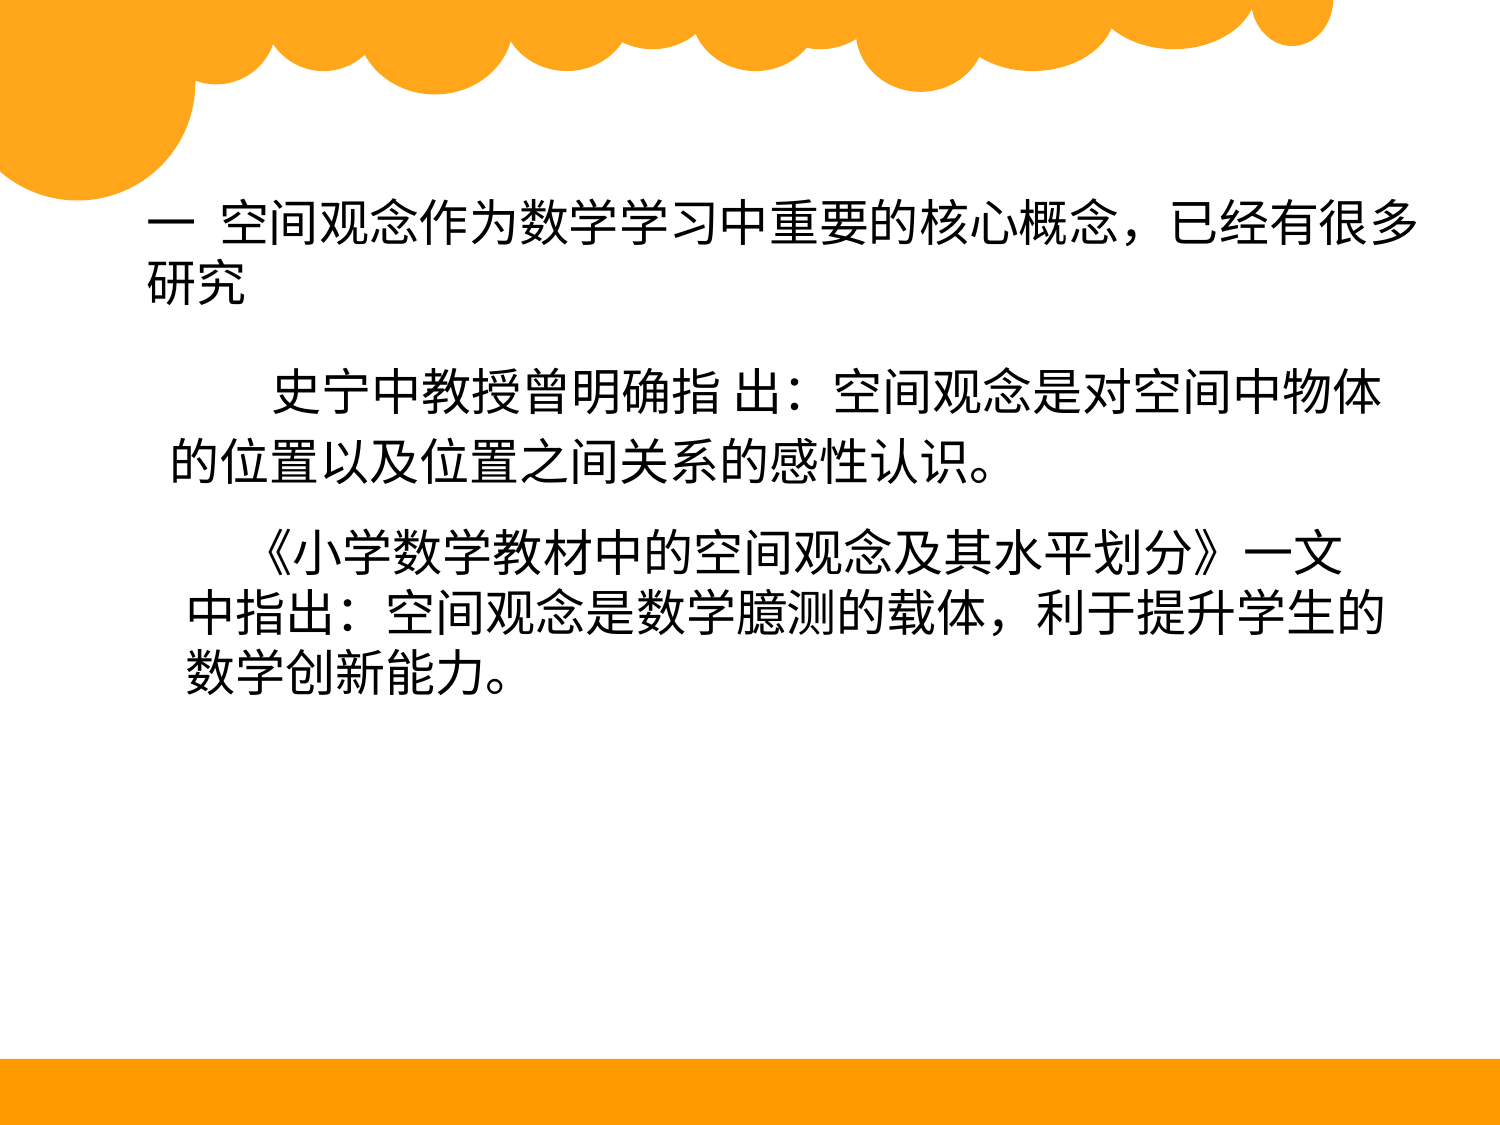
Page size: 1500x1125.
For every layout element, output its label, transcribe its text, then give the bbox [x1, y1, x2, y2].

list 一 空间观念作为数学学习中重要的核心概念，已经有很多研究 [131, 183, 1444, 293]
text_box 史宁中教授曾明确指 出：空间观念是对空间中物体 的位置以及位置之间关系的感性认识。 [154, 353, 1500, 515]
text_box 《小学数学教材中的空间观念及其水平划分》一文中指出：空间观念是数学臆测的载体，利于提升学生的数学创新能力。 [171, 514, 1405, 710]
